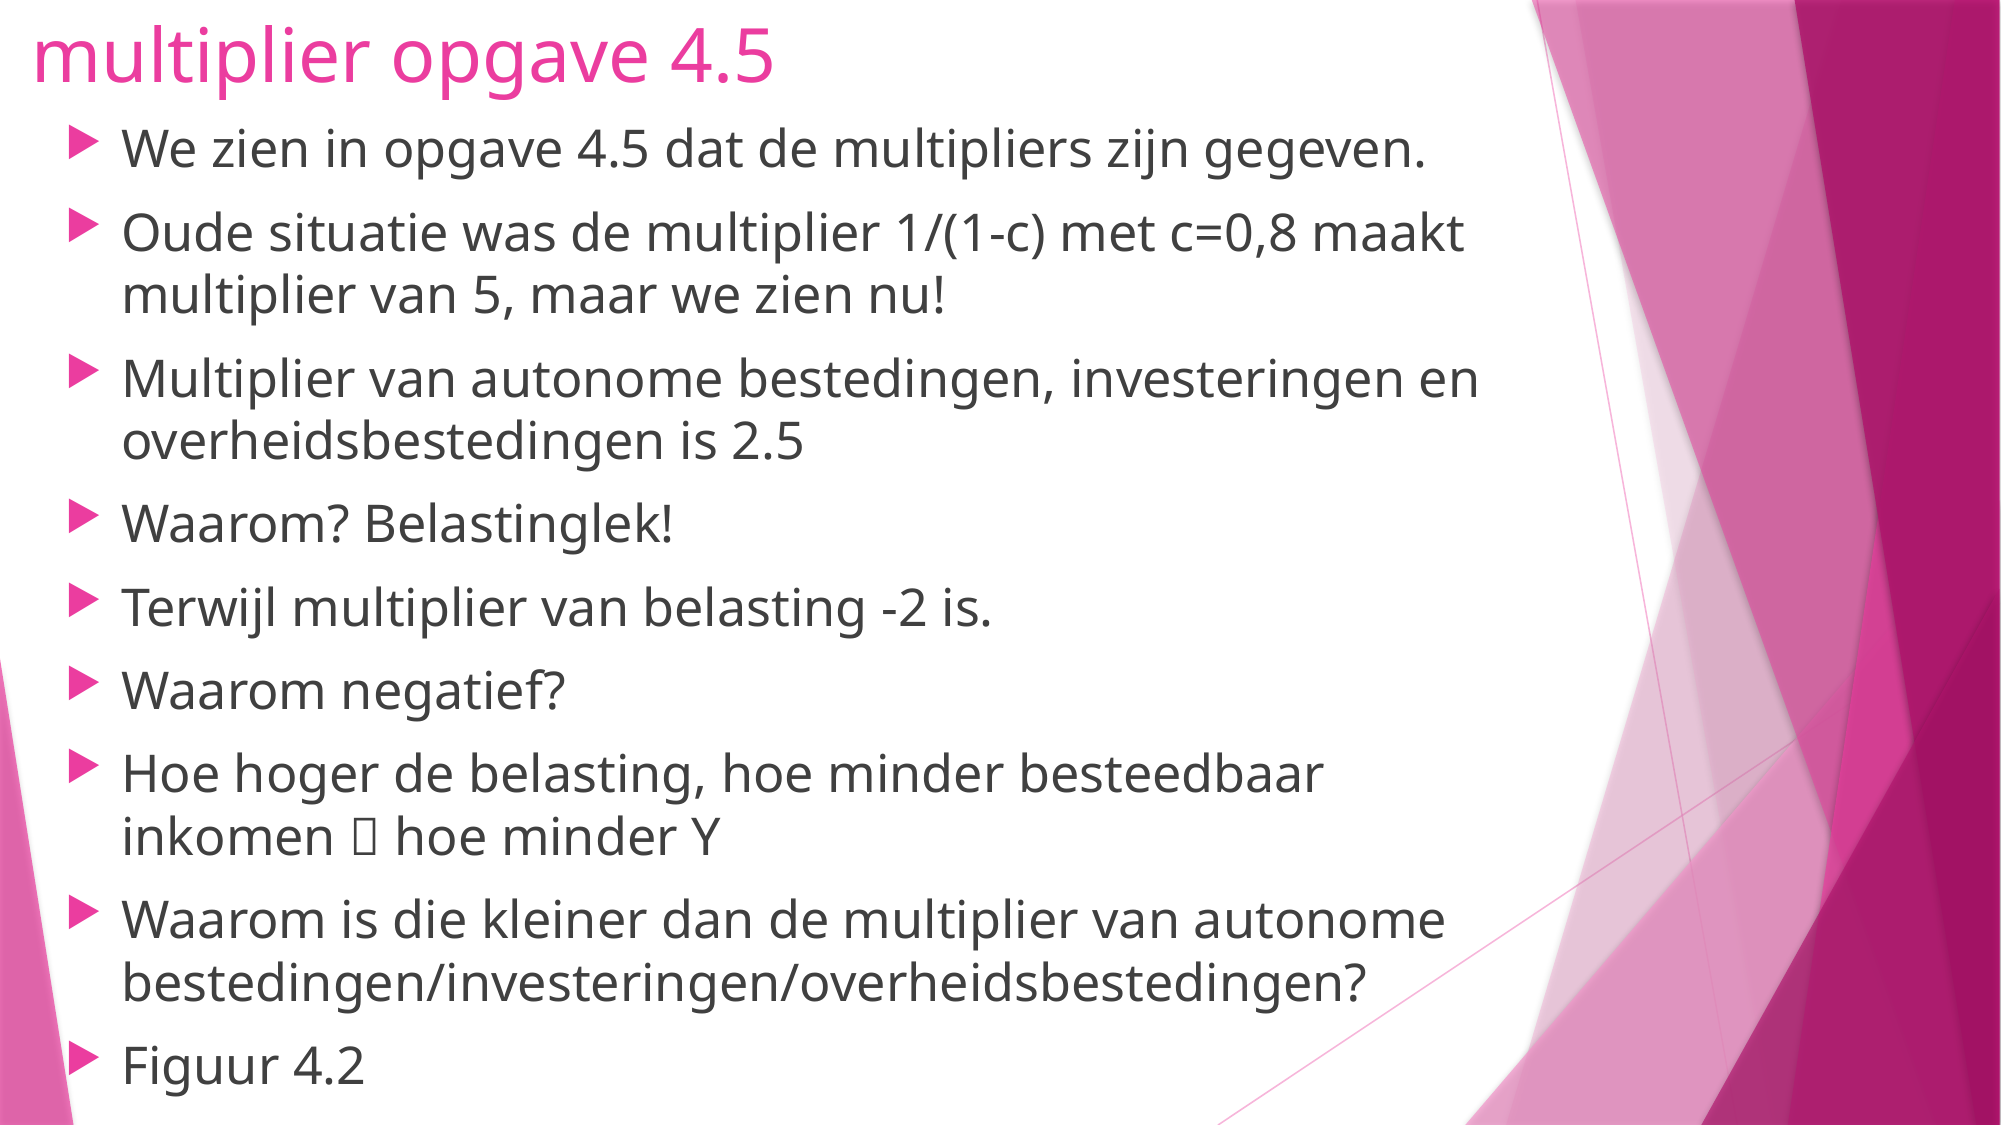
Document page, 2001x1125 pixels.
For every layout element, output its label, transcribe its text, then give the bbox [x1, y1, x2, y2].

list We zien in opgave 4.5 dat de multipliers zijn gegeven. Oude situatie was de multiplier 1/(1-c) met c=0,8 maakt multiplier van 5, maar we zien nu! Multiplier van autonome bestedingen, investeringen en overheidsbestedingen is 2.5 Waarom? Belastinglek! Terwijl multiplier van belasting -2 is. Waarom negatief? Hoe hoger de belasting, hoe minder besteedbaar inkomen  hoe minder Y Waarom is die kleiner dan de multiplier van autonome bestedingen/investeringen/overheidsbestedingen? Figuur 4.2 [50, 108, 1522, 979]
title multiplier opgave 4.5 [16, 0, 1522, 317]
